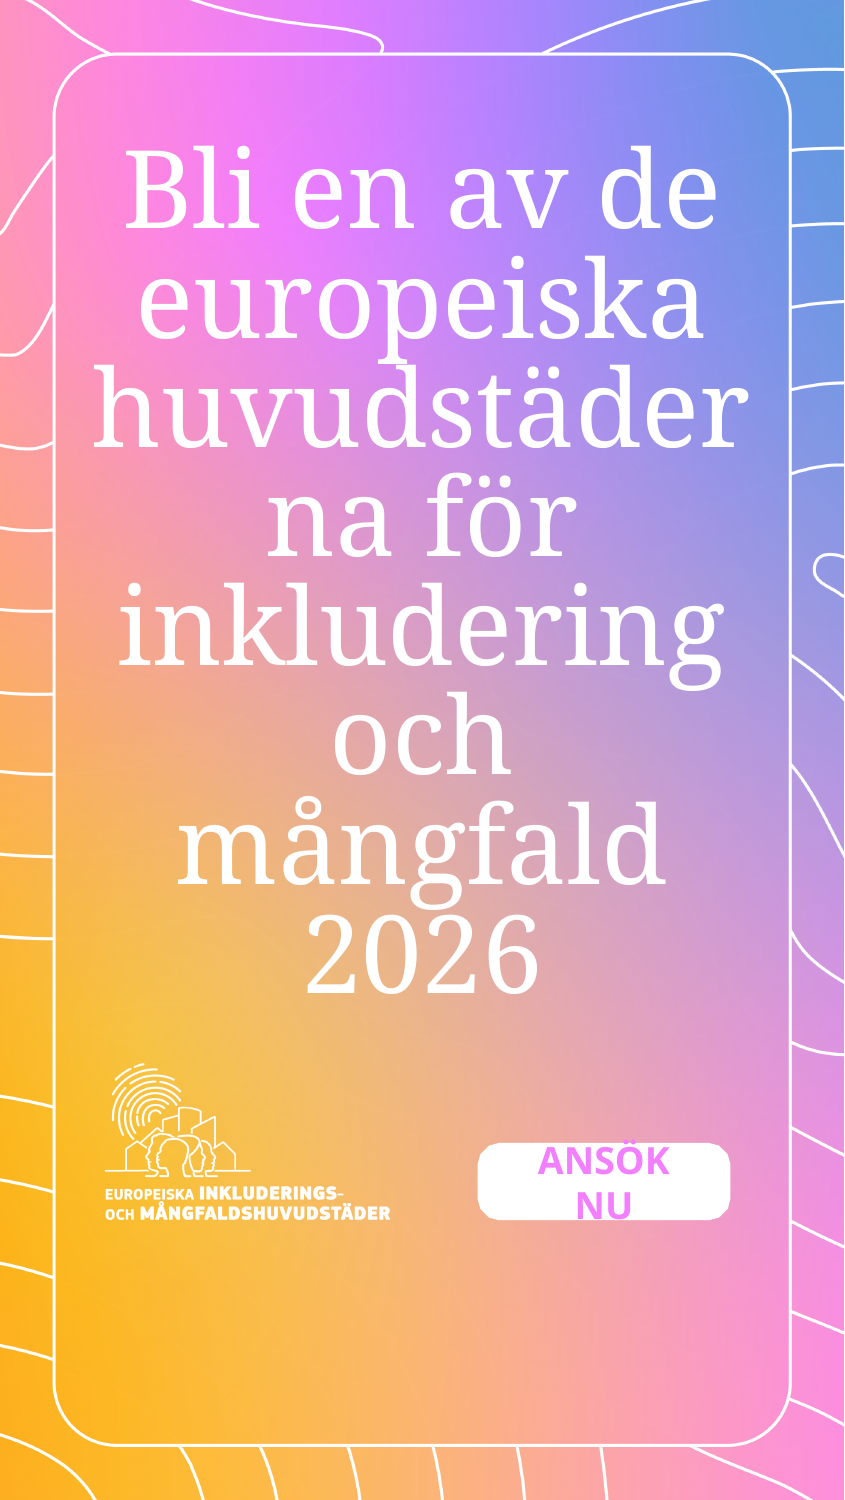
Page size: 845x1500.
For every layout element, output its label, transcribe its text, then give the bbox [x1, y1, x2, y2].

title Bli en av de europeiska huvudstäderna för inkludering och mångfald 2026 [63, 163, 781, 993]
text_box ANSÖK NU [491, 1156, 717, 1207]
picture [0, 0, 844, 1500]
